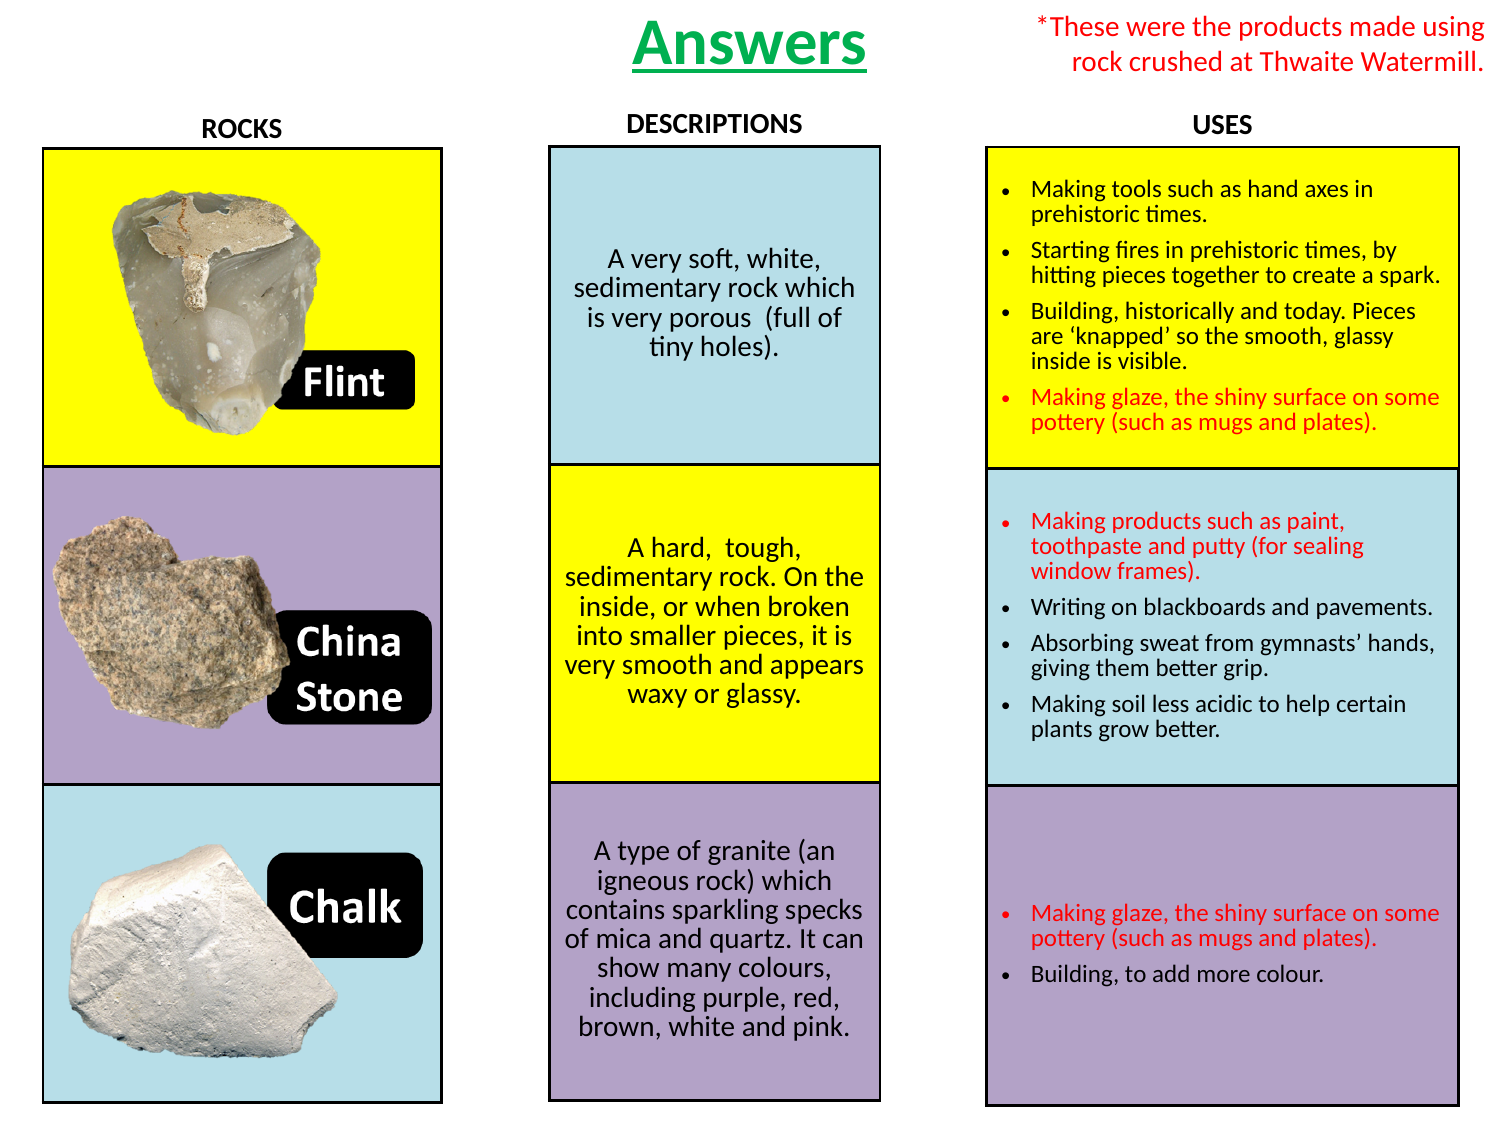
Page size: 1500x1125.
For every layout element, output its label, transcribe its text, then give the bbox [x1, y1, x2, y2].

table_cell A type of granite (an igneous rock) which contains sparkling specks of mica and quartz. It can show many colours, including purple, red, brown, white and pink. [551, 784, 879, 1099]
text_box ROCKS [52, 101, 432, 152]
title Answers [75, 0, 1425, 100]
picture [26, 490, 432, 751]
text_box DESCRIPTIONS [549, 97, 880, 148]
table_cell [44, 786, 440, 1101]
picture [102, 183, 415, 444]
table_header [44, 150, 440, 465]
text_box *These were the products made using rock crushed at Thwaite Watermill. [986, 0, 1500, 85]
table_header A very soft, white, sedimentary rock which is very porous (full of tiny holes). [551, 148, 879, 463]
table_cell Making products such as paint, toothpaste and putty (for sealing window frames). Writing on blackboards and pavements. Absorbing sweat from gymnasts’ hands, giving them better grip. Making soil less acidic to help certain plants grow better. [988, 470, 1457, 784]
table_cell Making glaze, the shiny surface on some pottery (such as mugs and plates). Building, to add more colour. [988, 787, 1457, 1104]
picture [59, 840, 432, 1071]
table_header Making tools such as hand axes in prehistoric times. Starting fires in prehistoric times, by hitting pieces together to create a spark. Building, historically and today. Pieces are ‘knapped’ so the smooth, glassy inside is visible. Making glaze, the shiny surface on some pottery (such as mugs and plates). [988, 148, 1458, 467]
table_cell A hard, tough, sedimentary rock. On the inside, or when broken into smaller pieces, it is very smooth and appears waxy or glassy. [551, 466, 879, 781]
table_cell [44, 468, 440, 783]
text_box USES [986, 97, 1459, 148]
